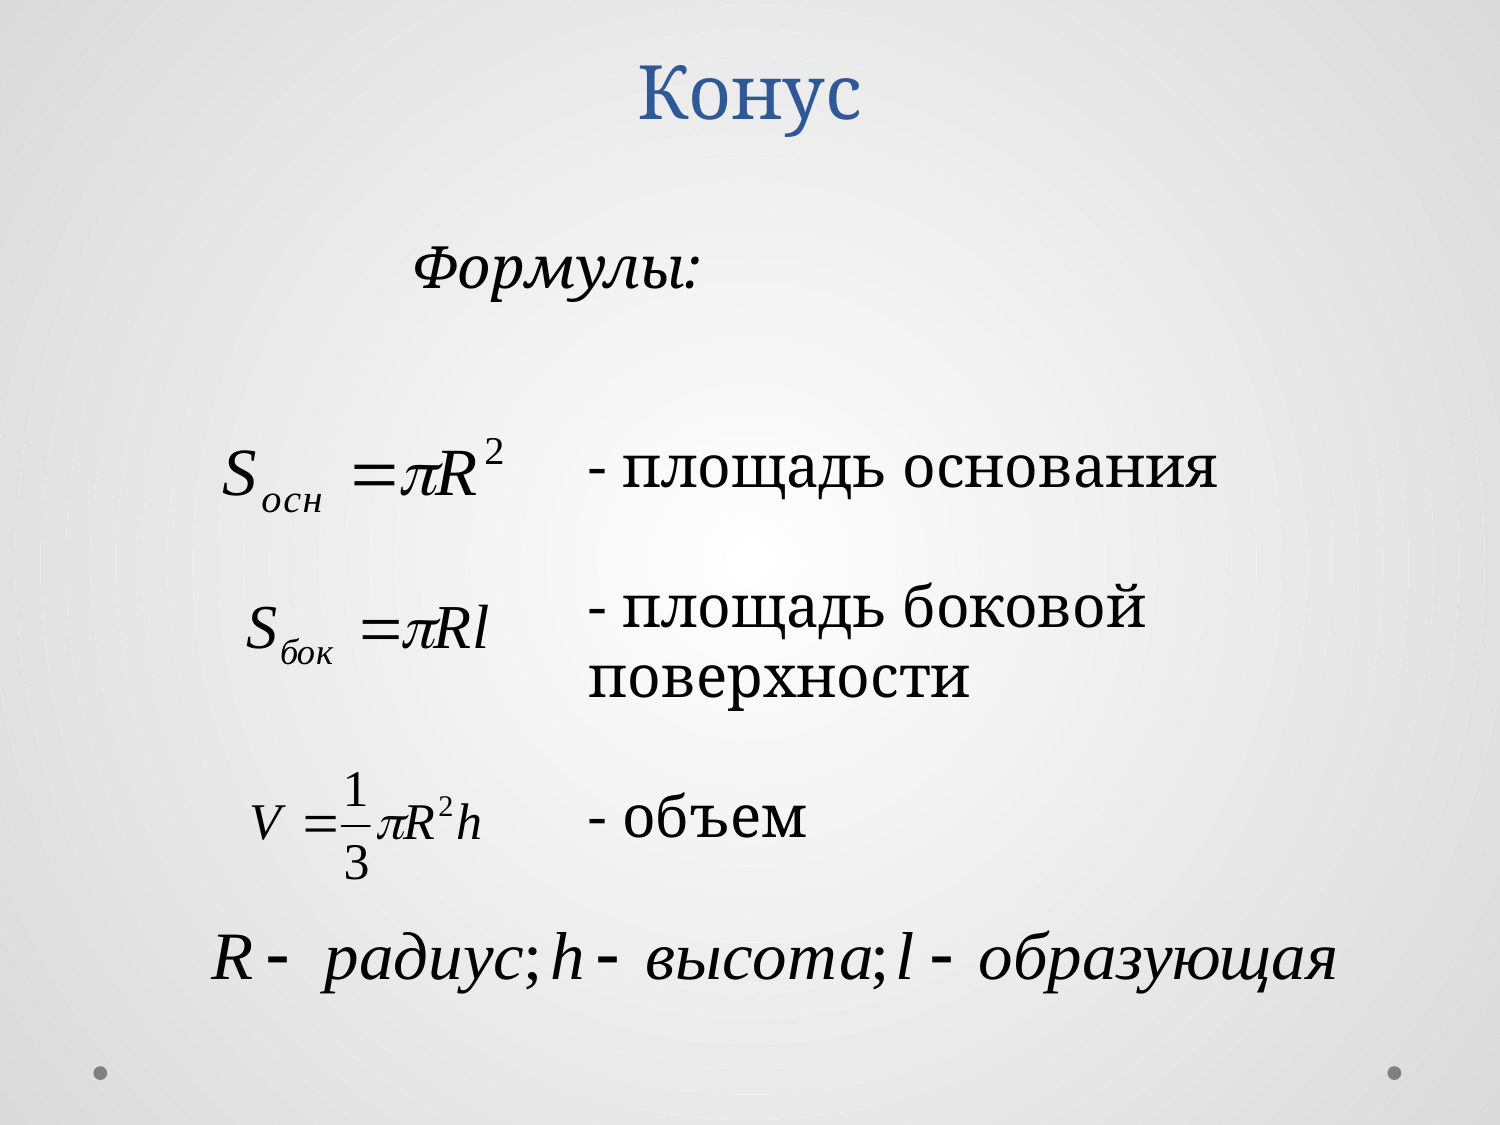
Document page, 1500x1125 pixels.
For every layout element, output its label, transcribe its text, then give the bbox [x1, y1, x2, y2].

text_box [236, 585, 502, 680]
text_box Формулы: [398, 222, 762, 308]
text_box - площадь основания - площадь боковой поверхности - объем [574, 421, 1430, 927]
title Конус [75, 1, 1425, 263]
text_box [198, 917, 1356, 1008]
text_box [210, 421, 516, 530]
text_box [245, 757, 494, 891]
